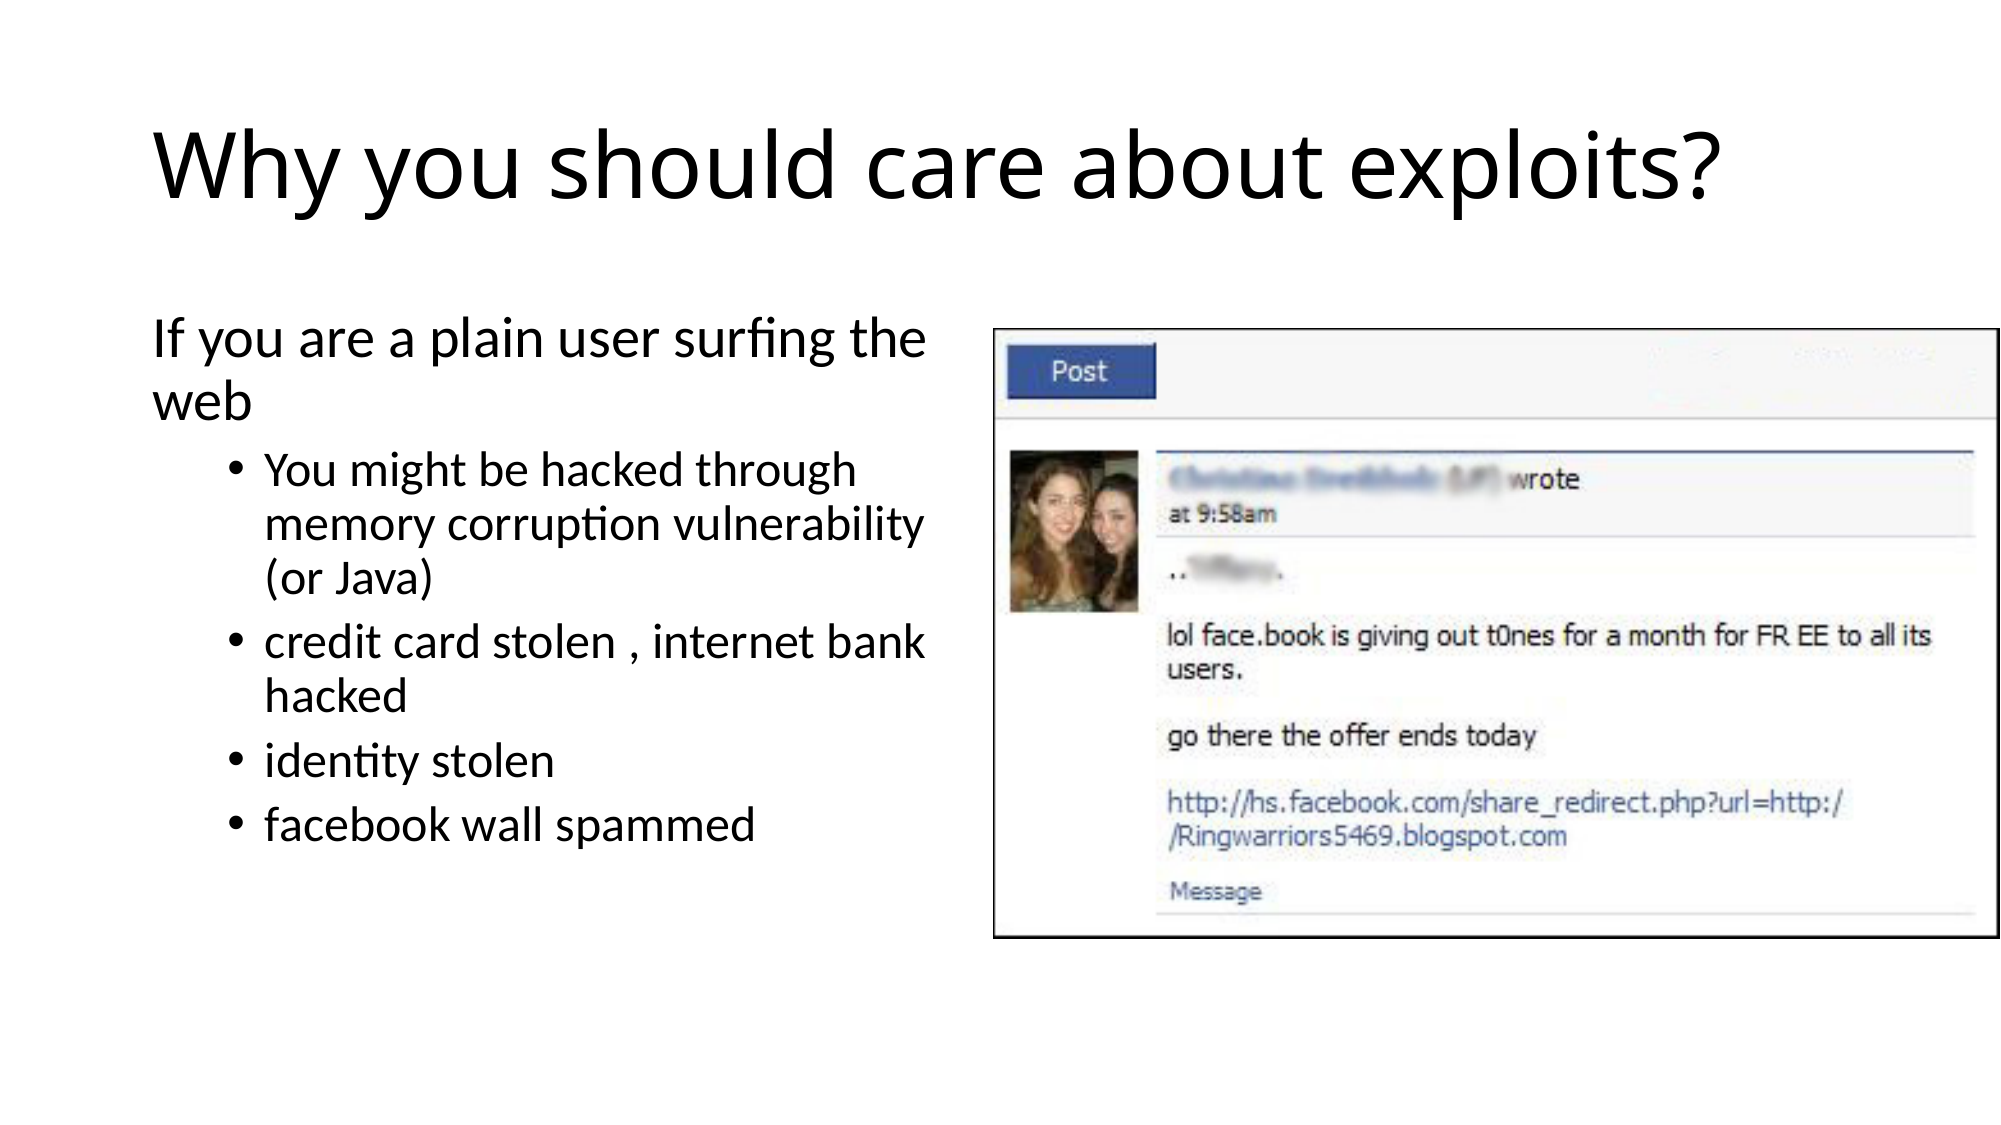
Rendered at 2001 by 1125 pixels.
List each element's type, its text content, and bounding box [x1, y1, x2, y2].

title Why you should care about exploits? [137, 59, 1863, 278]
picture [993, 328, 2000, 939]
list If you are a plain user surfing the web You might be hacked through memory corruption vulnerability (or Java) credit card stolen , internet bank hacked identity stolen facebook wall spammed [137, 299, 988, 1014]
